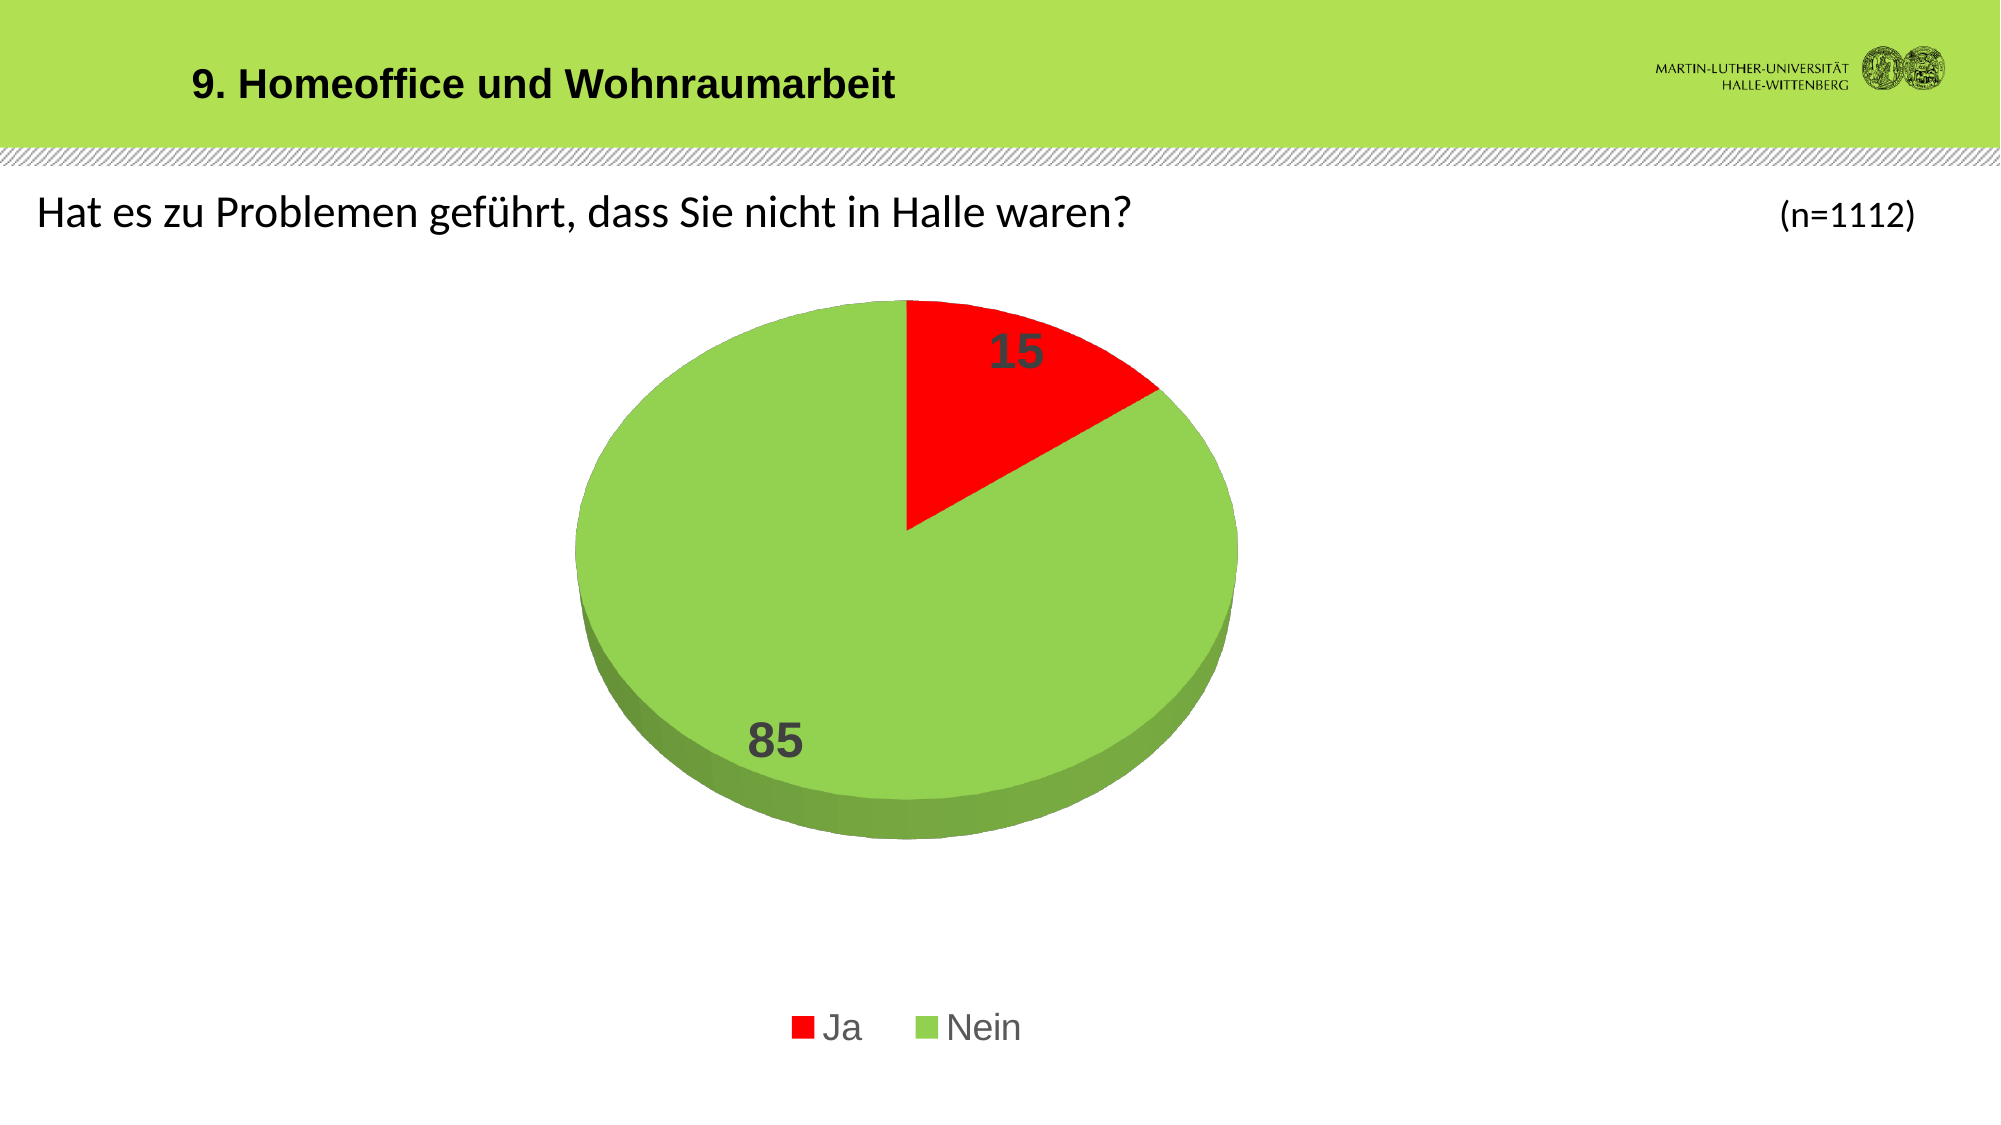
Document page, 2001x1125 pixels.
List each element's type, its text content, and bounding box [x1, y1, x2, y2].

picture [0, 148, 2000, 166]
title Hat es zu Problemen geführt, dass Sie nicht in Halle waren? (n=1112) [36, 187, 1964, 1083]
picture [1656, 46, 1945, 90]
text_box 9. Homeoffice und Wohnraumarbeit [184, 49, 904, 165]
chart [506, 296, 1307, 1060]
